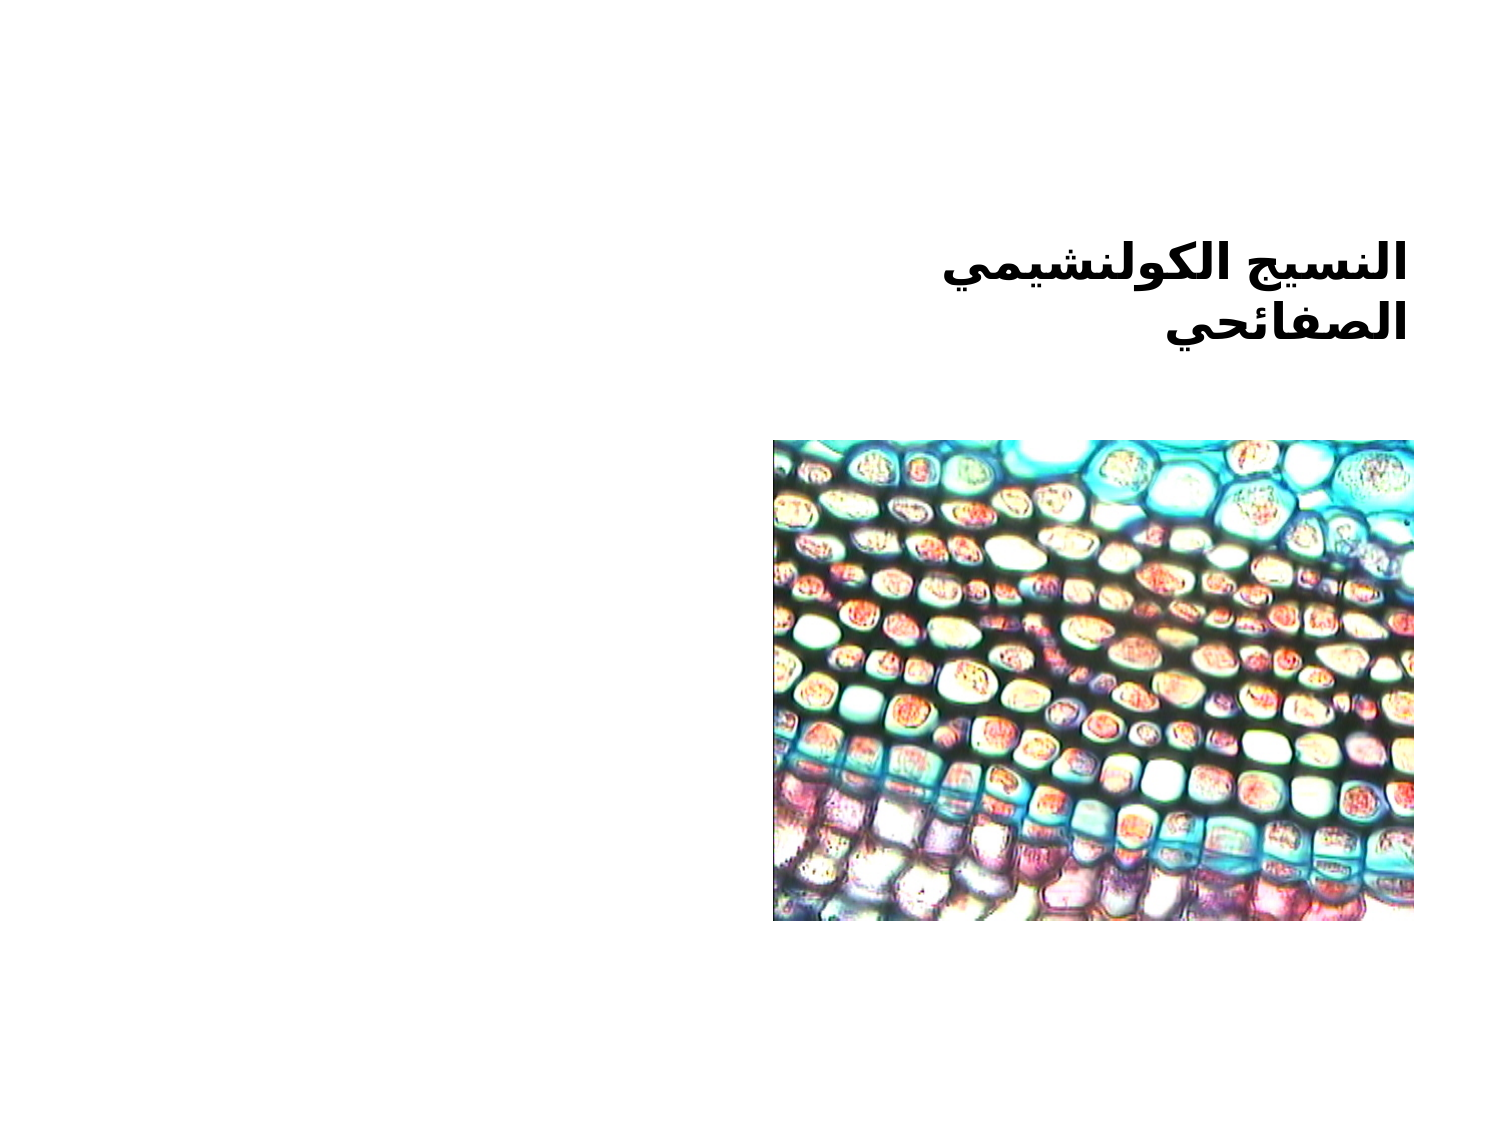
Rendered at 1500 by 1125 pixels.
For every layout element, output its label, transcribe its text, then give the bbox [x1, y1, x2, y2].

list النسيج الكولنشيمي الصفائحي [761, 251, 1425, 357]
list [773, 440, 1414, 921]
